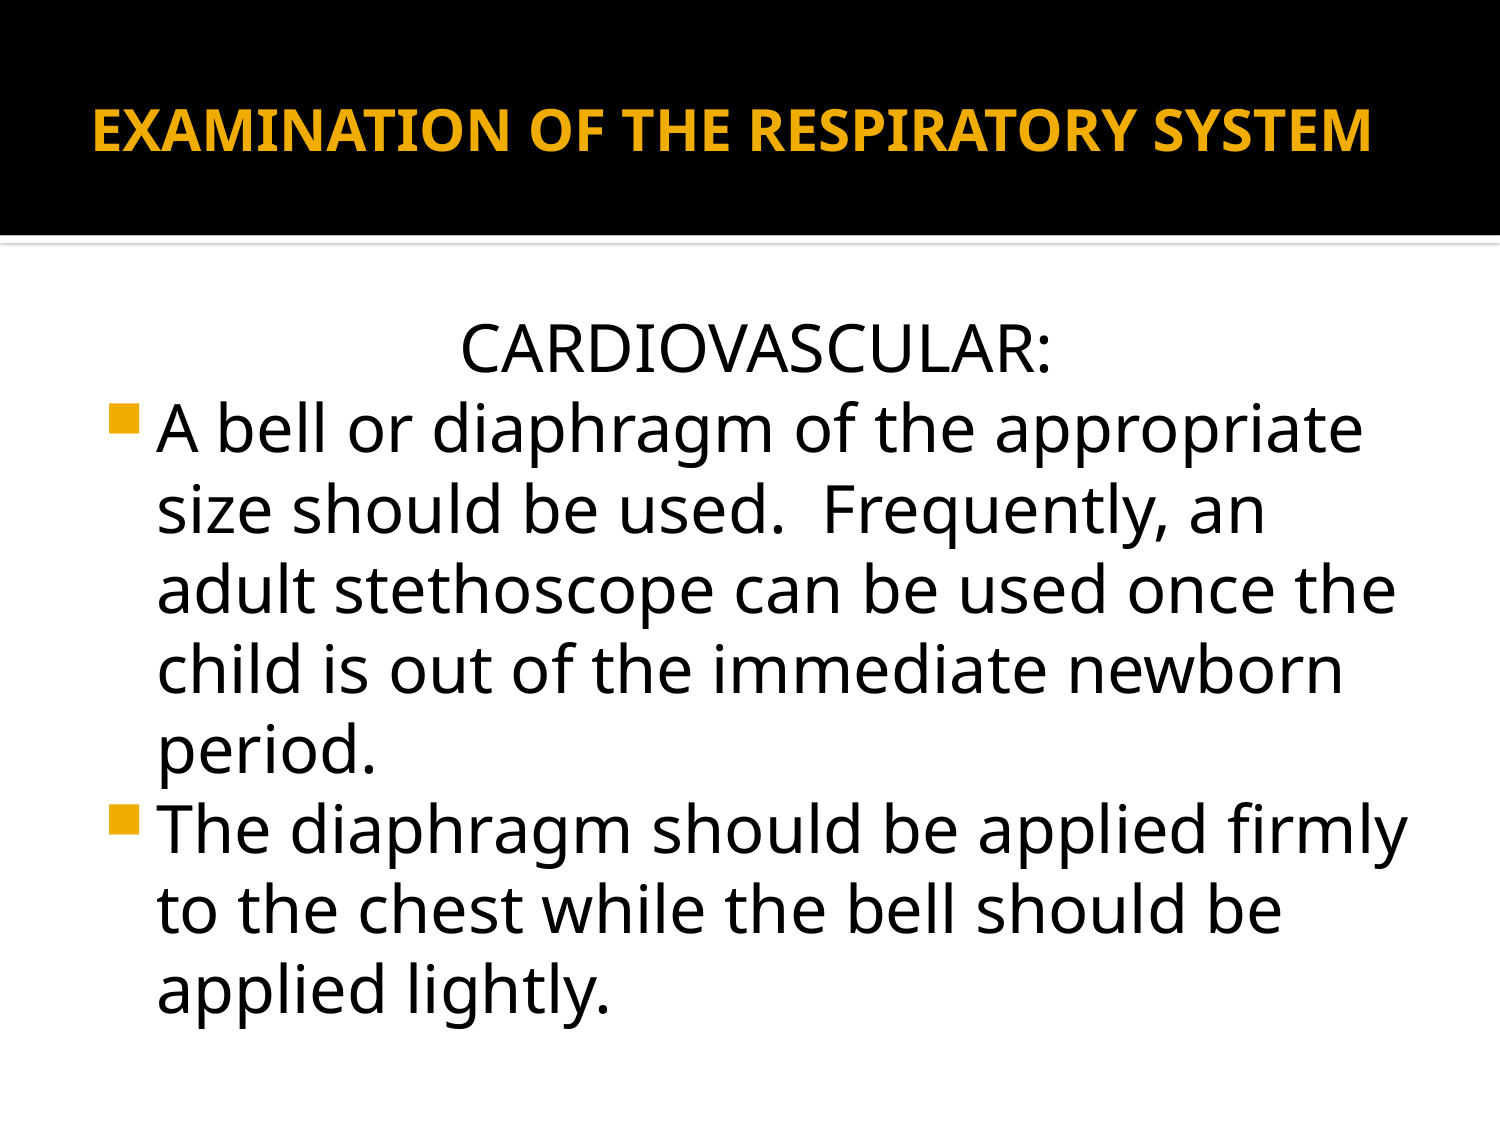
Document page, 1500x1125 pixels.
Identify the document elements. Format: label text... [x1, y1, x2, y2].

title EXAMINATION OF THE RESPIRATORY SYSTEM [75, 25, 1425, 231]
list CARDIOVASCULAR: A bell or diaphragm of the appropriate size should be used. Frequently, an adult stethoscope can be used once the child is out of the immediate newborn period. The diaphragm should be applied firmly to the chest while the bell should be applied lightly. [75, 291, 1425, 1050]
